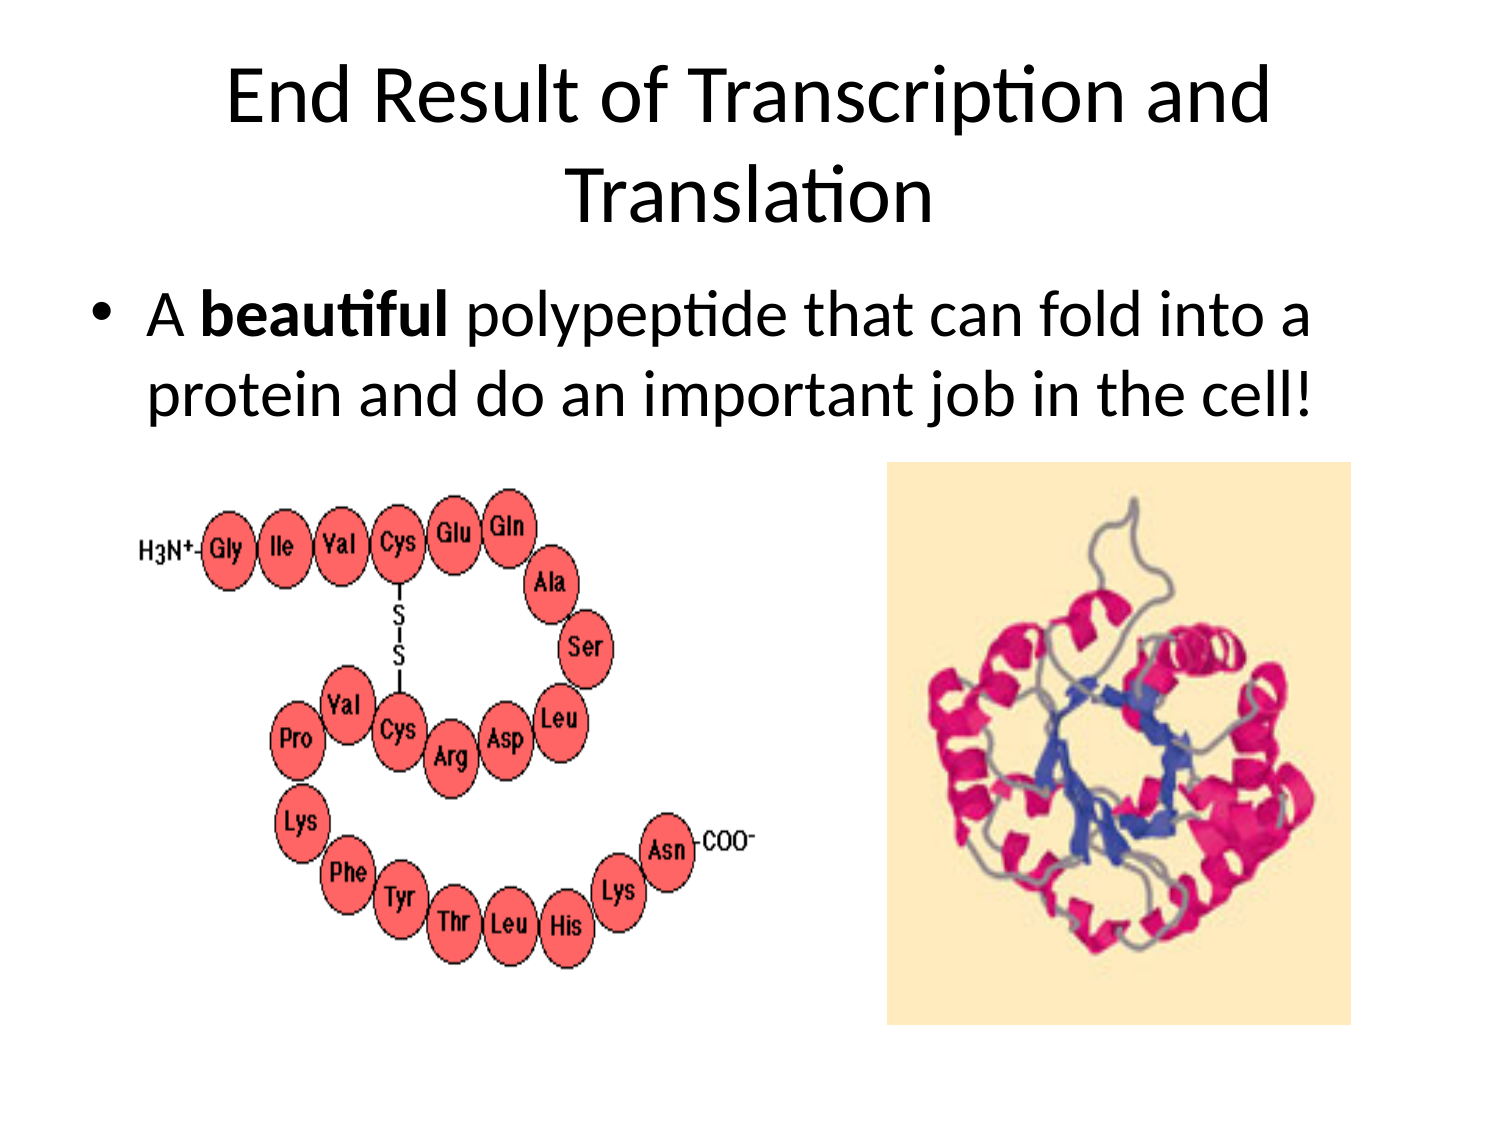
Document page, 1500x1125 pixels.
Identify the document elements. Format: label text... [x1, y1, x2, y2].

title End Result of Transcription and Translation [74, 44, 1426, 233]
list A beautiful polypeptide that can fold into a protein and do an important job in the cell! [74, 262, 1426, 1006]
picture [887, 462, 1351, 1026]
picture [137, 487, 763, 975]
